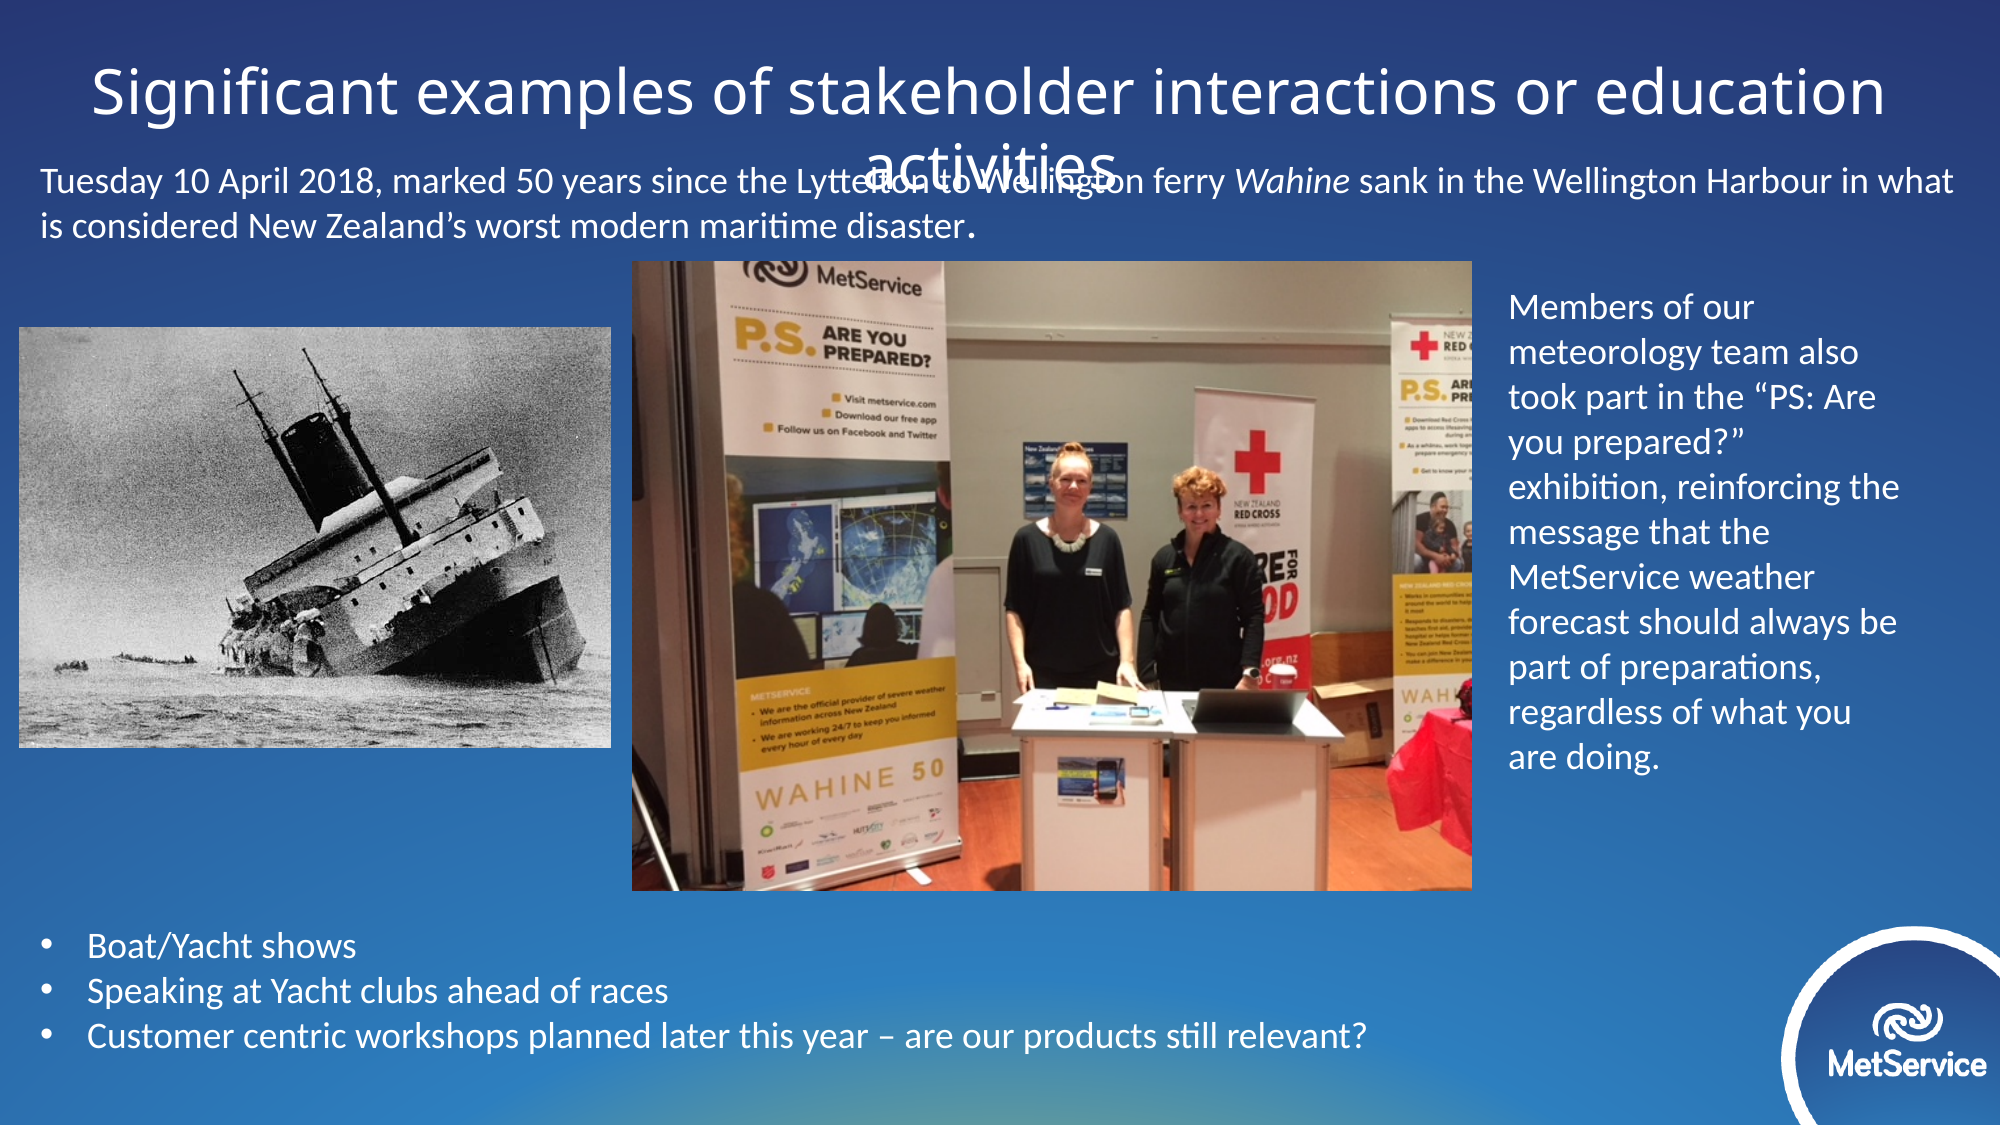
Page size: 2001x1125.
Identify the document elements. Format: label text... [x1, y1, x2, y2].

text_box Tuesday 10 April 2018, marked 50 years since the Lyttelton to Wellington ferry Wahine sank in the Wellington Harbour in what is considered New Zealand’s worst modern maritime disaster. Boat/Yacht shows Speaking at Yacht clubs ahead of races Customer centric workshops planned later this year – are our products still relevant? [25, 148, 1975, 1064]
text_box Members of our meteorology team also took part in the “PS: Are you prepared?” exhibition, reinforcing the message that the MetService weather forecast should always be part of preparations, regardless of what you are doing. [1493, 274, 1919, 830]
text_box Significant examples of stakeholder interactions or education activities [25, 45, 1956, 148]
picture [0, 0, 2000, 1125]
